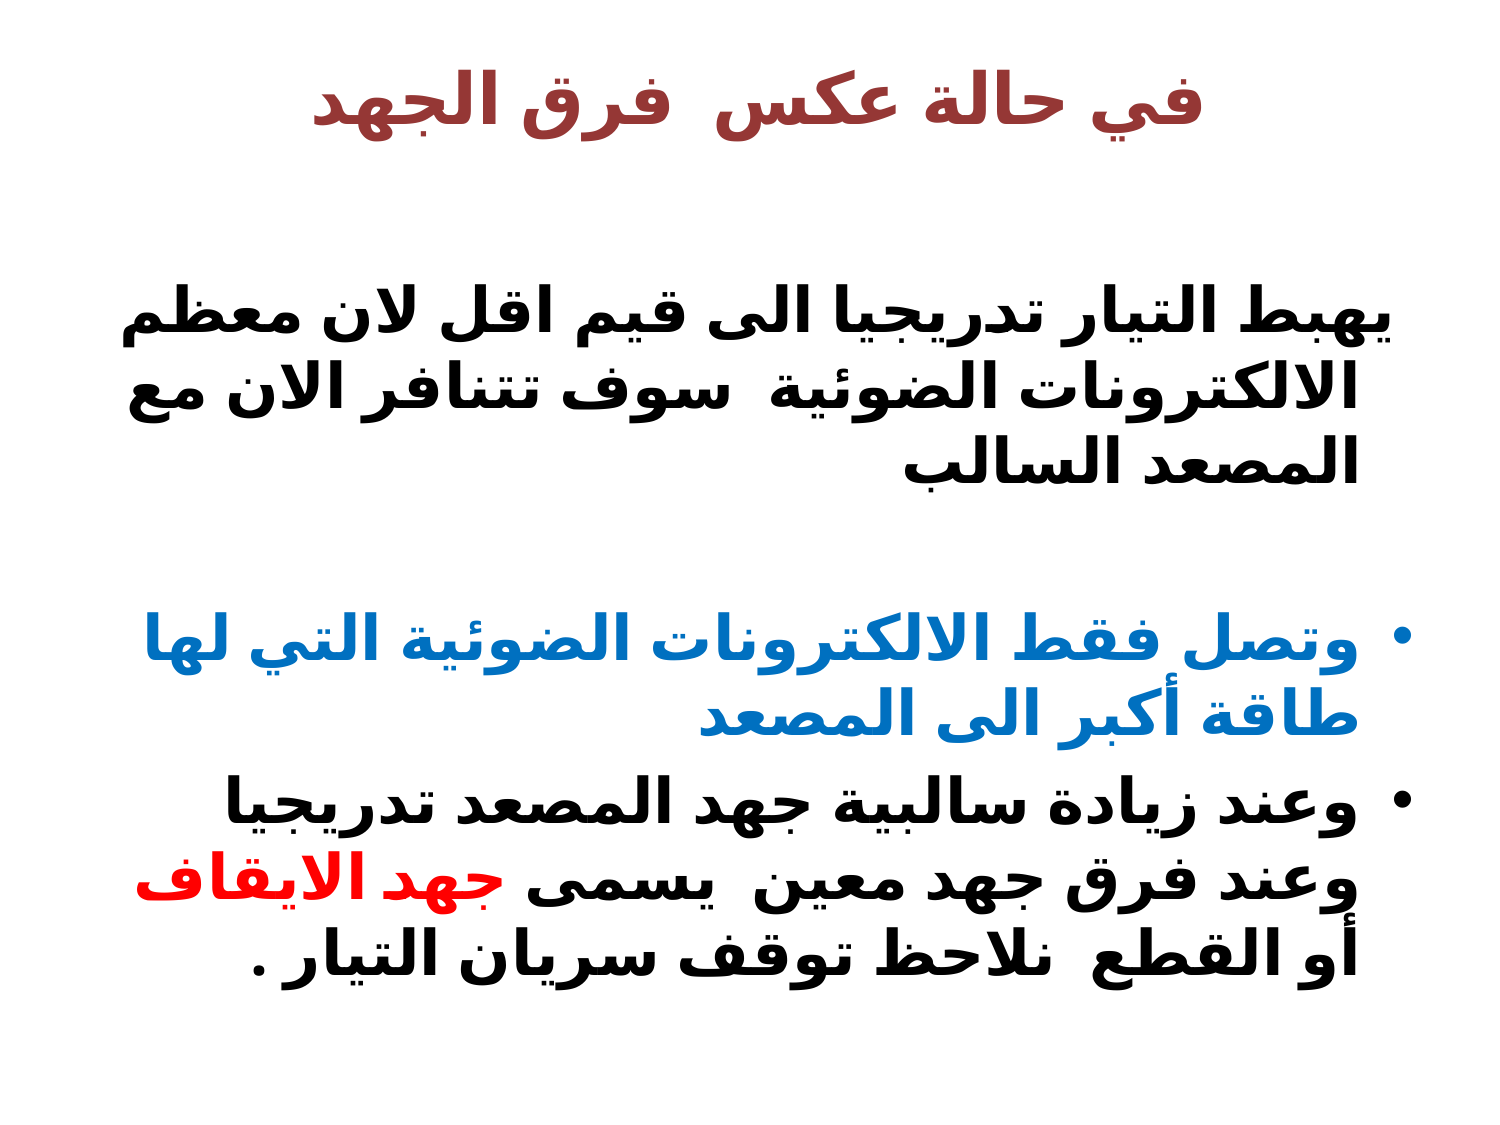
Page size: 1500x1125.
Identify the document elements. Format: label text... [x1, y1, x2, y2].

title في حالة عكس فرق الجهد [75, 45, 1425, 233]
list يهبط التيار تدريجيا الى قيم اقل لان معظم الالكترونات الضوئية سوف تتنافر الان مع المصعد السالب وتصل فقط الالكترونات الضوئية التي لها طاقة أكبر الى المصعد وعند زيادة سالبية جهد المصعد تدريجيا وعند فرق جهد معين يسمى جهد الايقاف أو القطع نلاحظ توقف سريان التيار . [75, 262, 1425, 1005]
